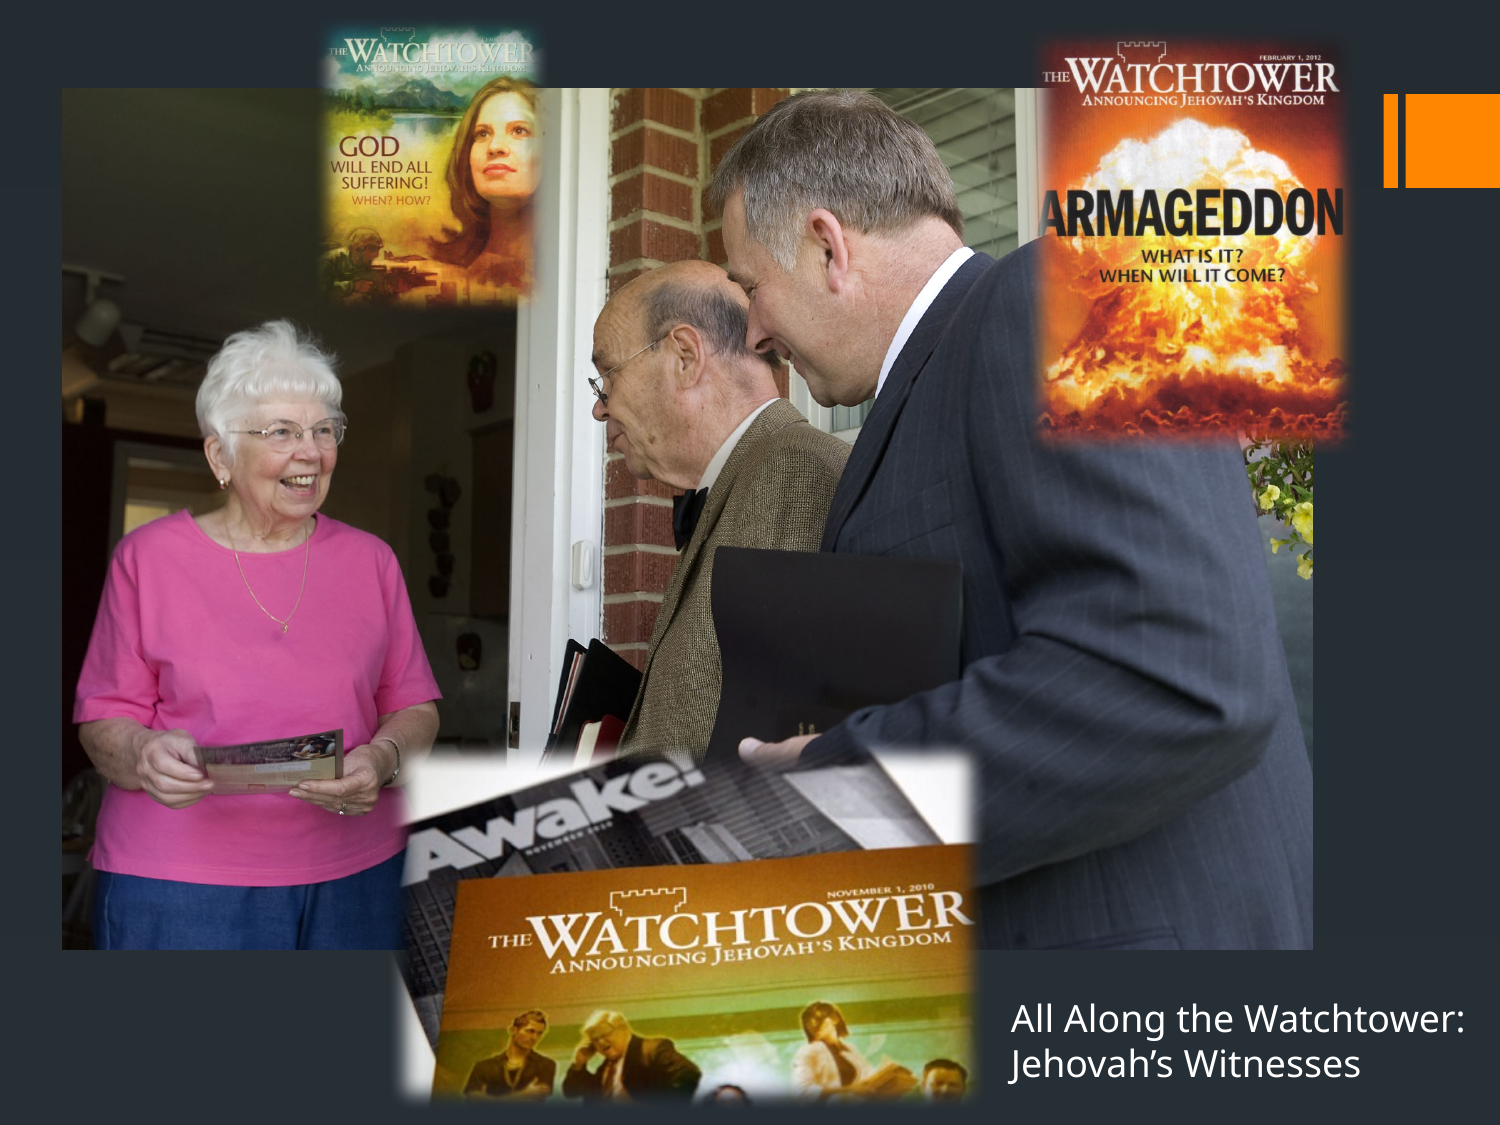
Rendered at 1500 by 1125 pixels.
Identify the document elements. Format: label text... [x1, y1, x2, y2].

picture [61, 13, 1359, 1113]
text_box All Along the Watchtower: Jehovah’s Witnesses [996, 987, 1482, 1093]
